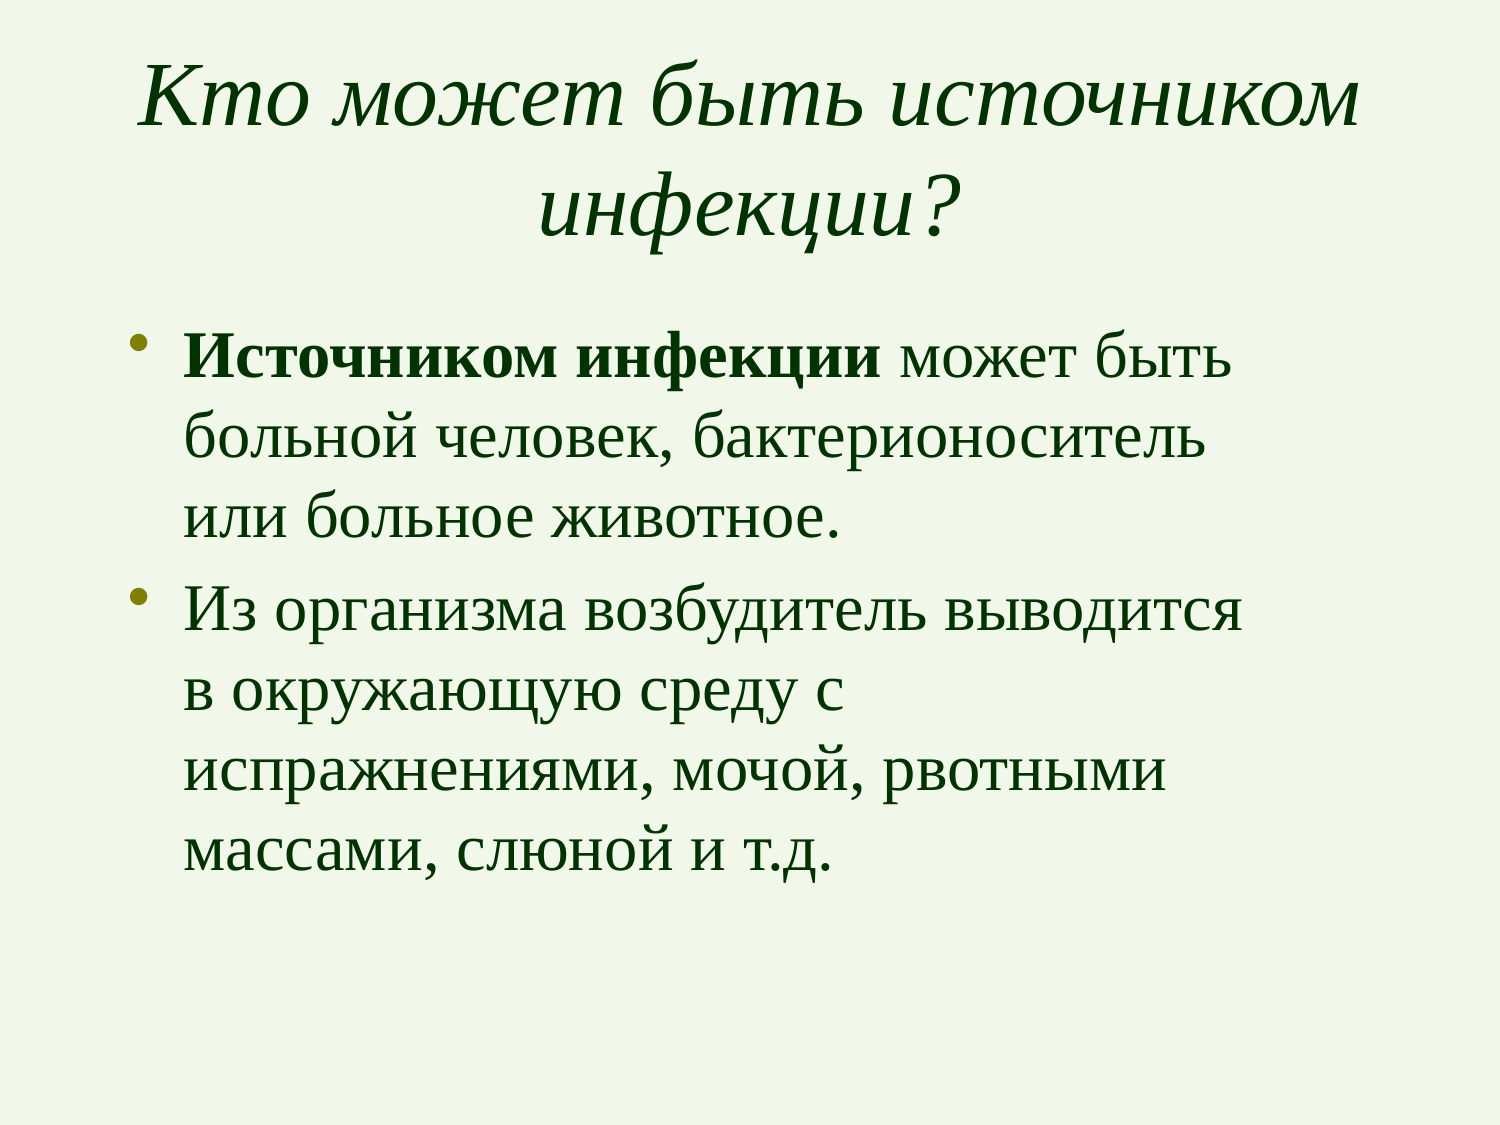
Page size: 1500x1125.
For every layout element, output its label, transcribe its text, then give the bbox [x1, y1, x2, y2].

title Кто может быть источником инфекции? [112, 50, 1388, 238]
list Источником инфекции может быть больной человек, бактерионоситель или больное животное. Из организма возбудитель выводится в окружающую среду с испражнениями, мочой, рвотными массами, слюной и т.д. [112, 303, 1263, 979]
